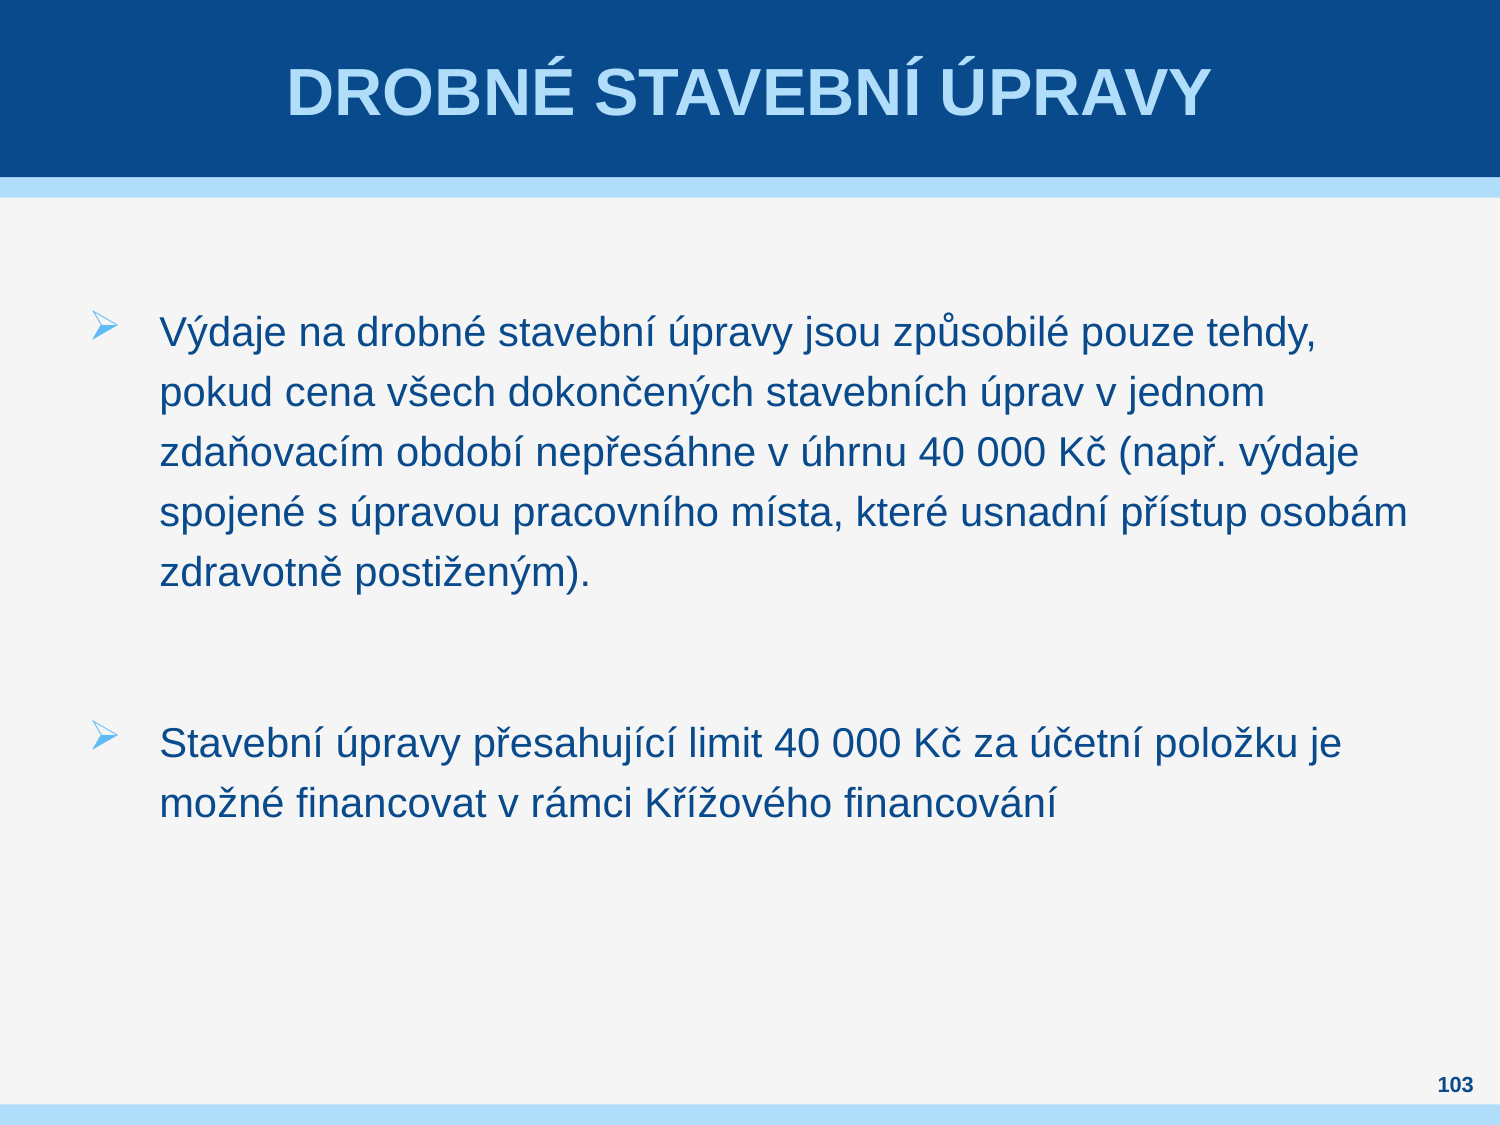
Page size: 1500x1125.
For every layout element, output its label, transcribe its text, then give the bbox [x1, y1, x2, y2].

list Výdaje na drobné stavební úpravy jsou způsobilé pouze tehdy, pokud cena všech dokončených stavebních úprav v jednom zdaňovacím období nepřesáhne v úhrnu 40 000 Kč (např. výdaje spojené s úpravou pracovního místa, které usnadní přístup osobám zdravotně postiženým). Stavební úpravy přesahující limit 40 000 Kč za účetní položku je možné financovat v rámci Křížového financování [88, 295, 1412, 1004]
title Drobné stavební úpravy [59, 0, 1441, 178]
slide_number 103 [1417, 1068, 1495, 1099]
